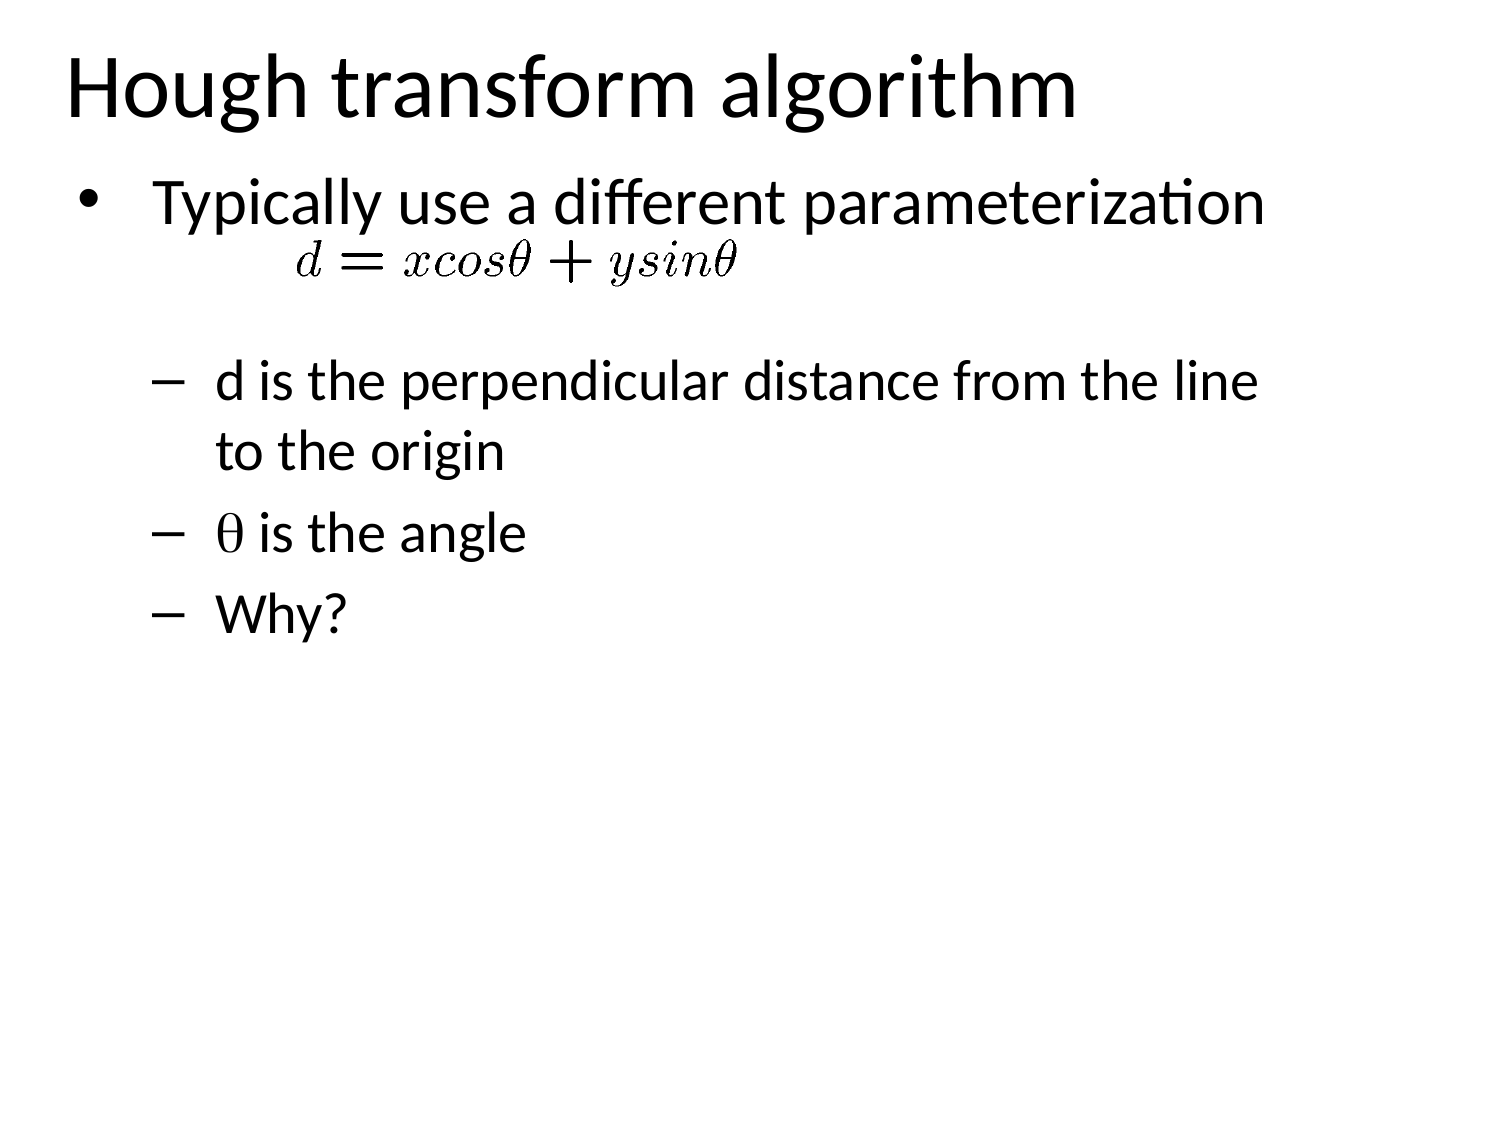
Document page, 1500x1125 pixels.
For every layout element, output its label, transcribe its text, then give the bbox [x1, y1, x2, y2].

title Hough transform algorithm [50, 0, 1400, 175]
list Typically use a different parameterization d is the perpendicular distance from the line to the origin  is the angle Why? [62, 149, 1338, 1125]
picture [296, 237, 738, 287]
